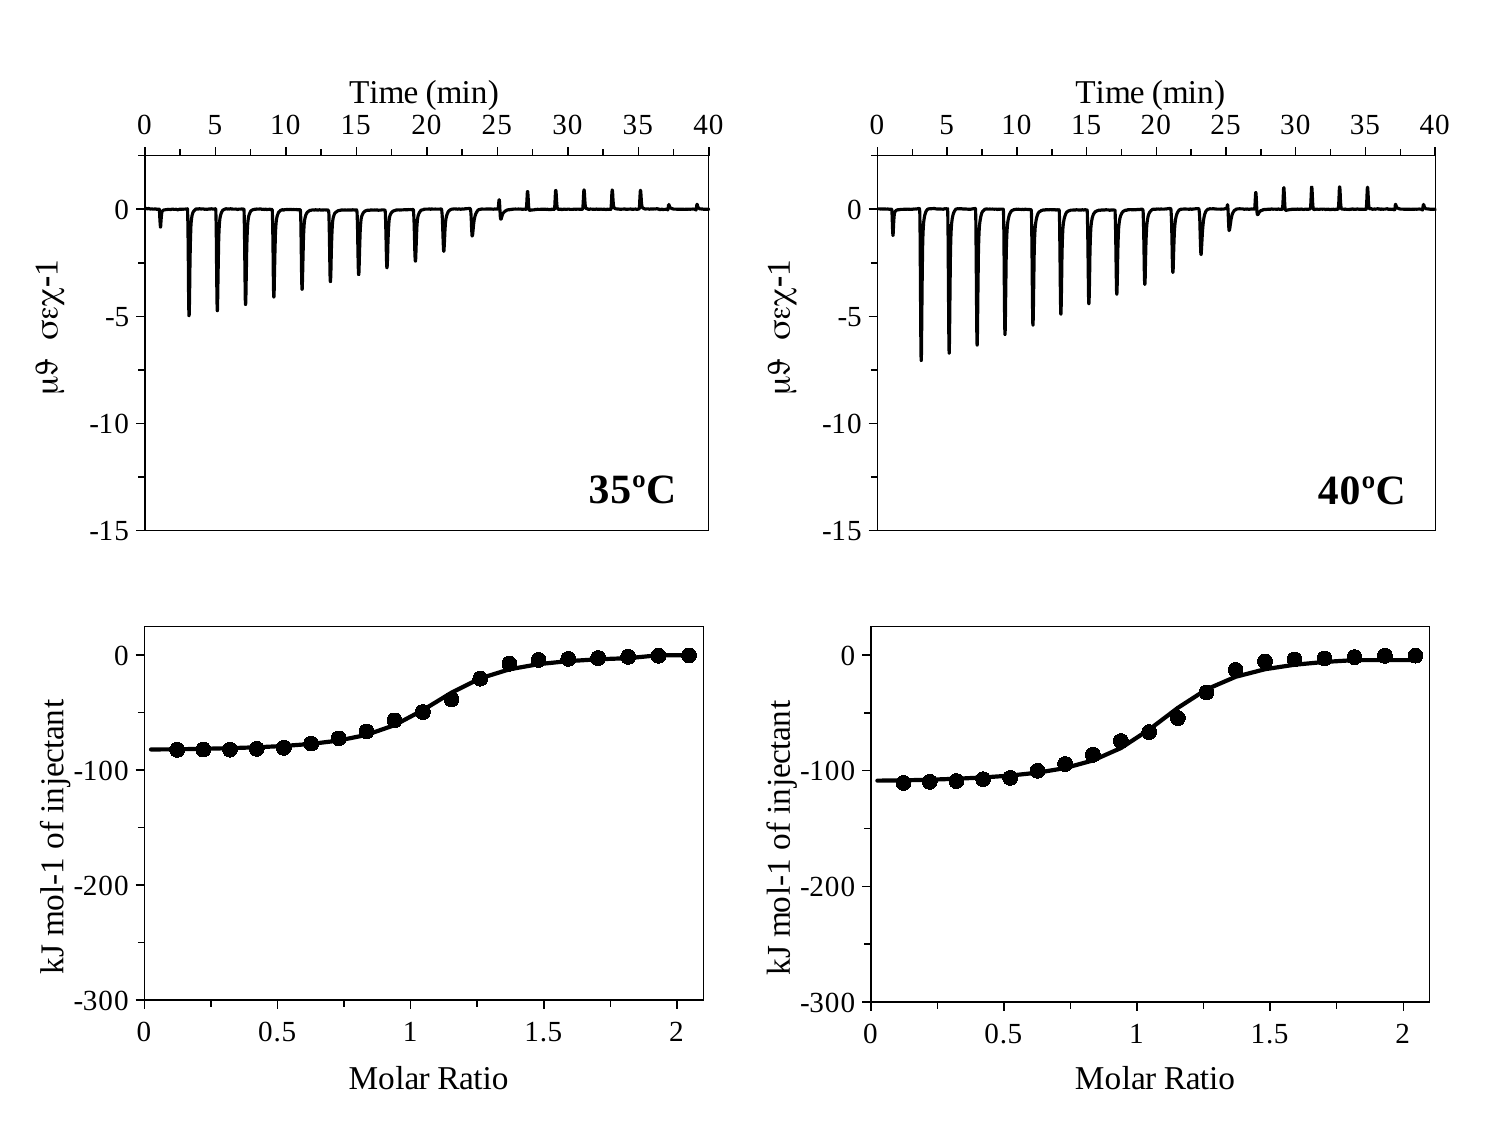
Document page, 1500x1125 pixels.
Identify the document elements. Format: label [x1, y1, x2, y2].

chart [749, 53, 1464, 1115]
chart [23, 53, 738, 1115]
